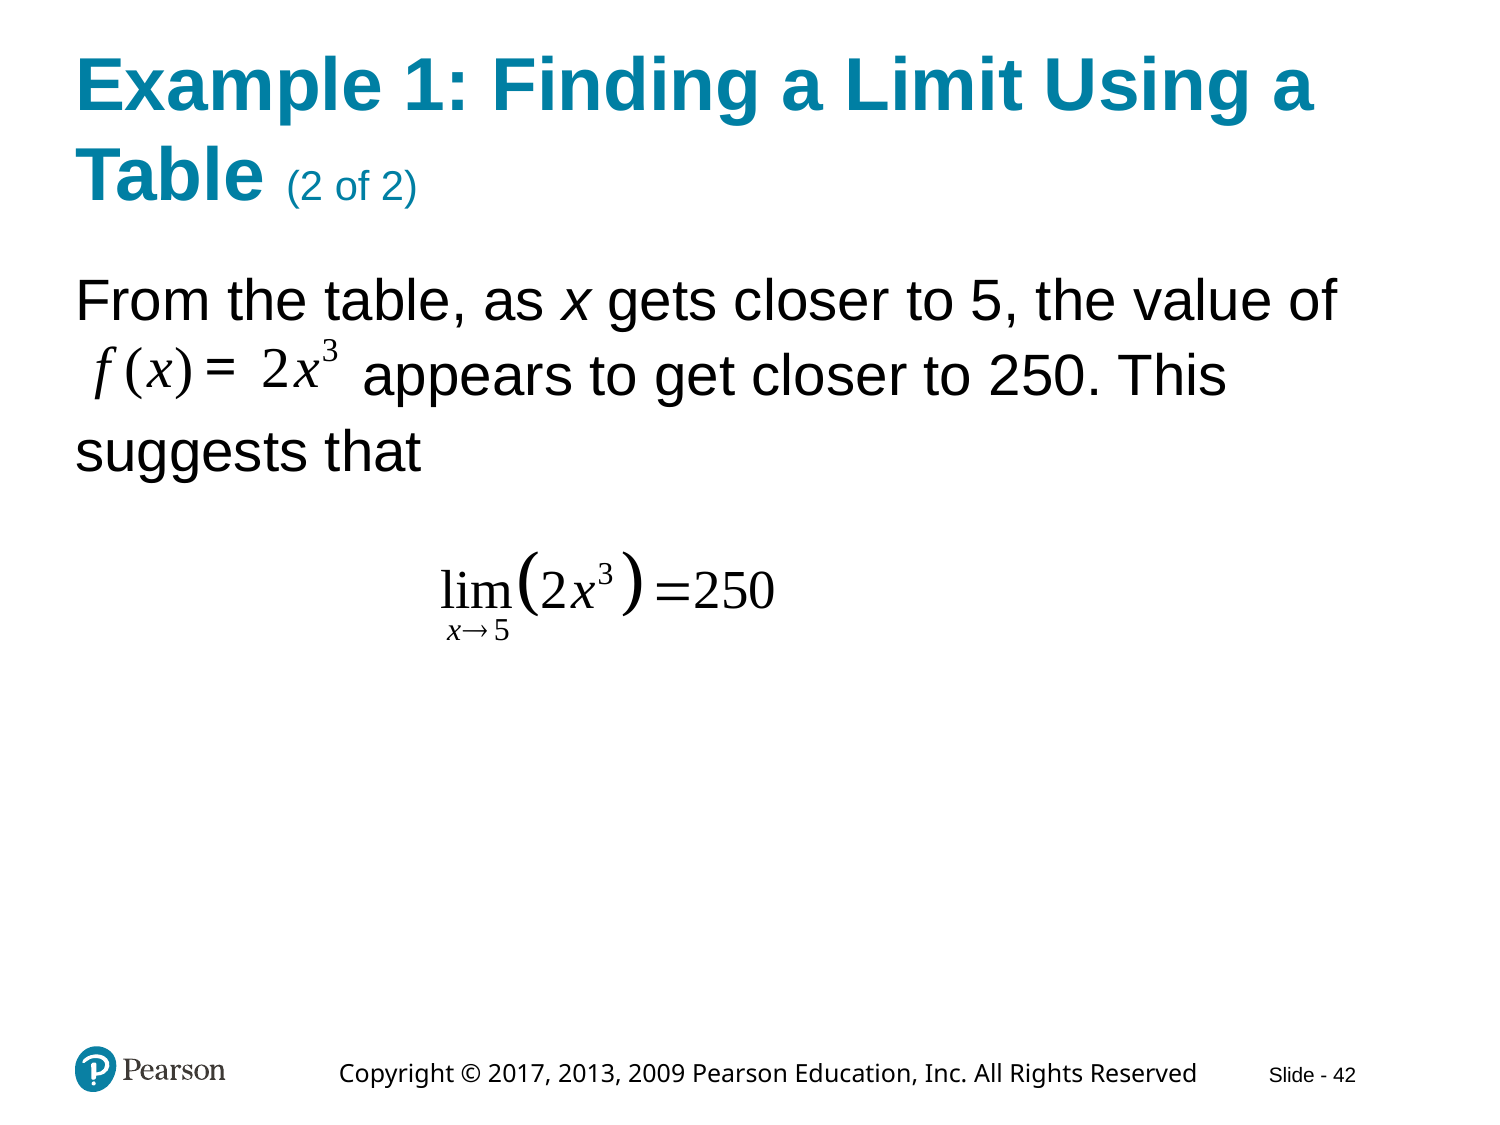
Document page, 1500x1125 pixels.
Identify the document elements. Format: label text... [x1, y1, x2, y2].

list suggests that [75, 413, 438, 488]
list From the table, as x gets closer to 5, the value of [75, 262, 1363, 323]
list appears to get closer to 250. This [362, 337, 1250, 403]
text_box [437, 549, 780, 647]
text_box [74, 324, 351, 412]
title Example 1: Finding a Limit Using a Table (2 of 2) [75, 35, 1425, 216]
